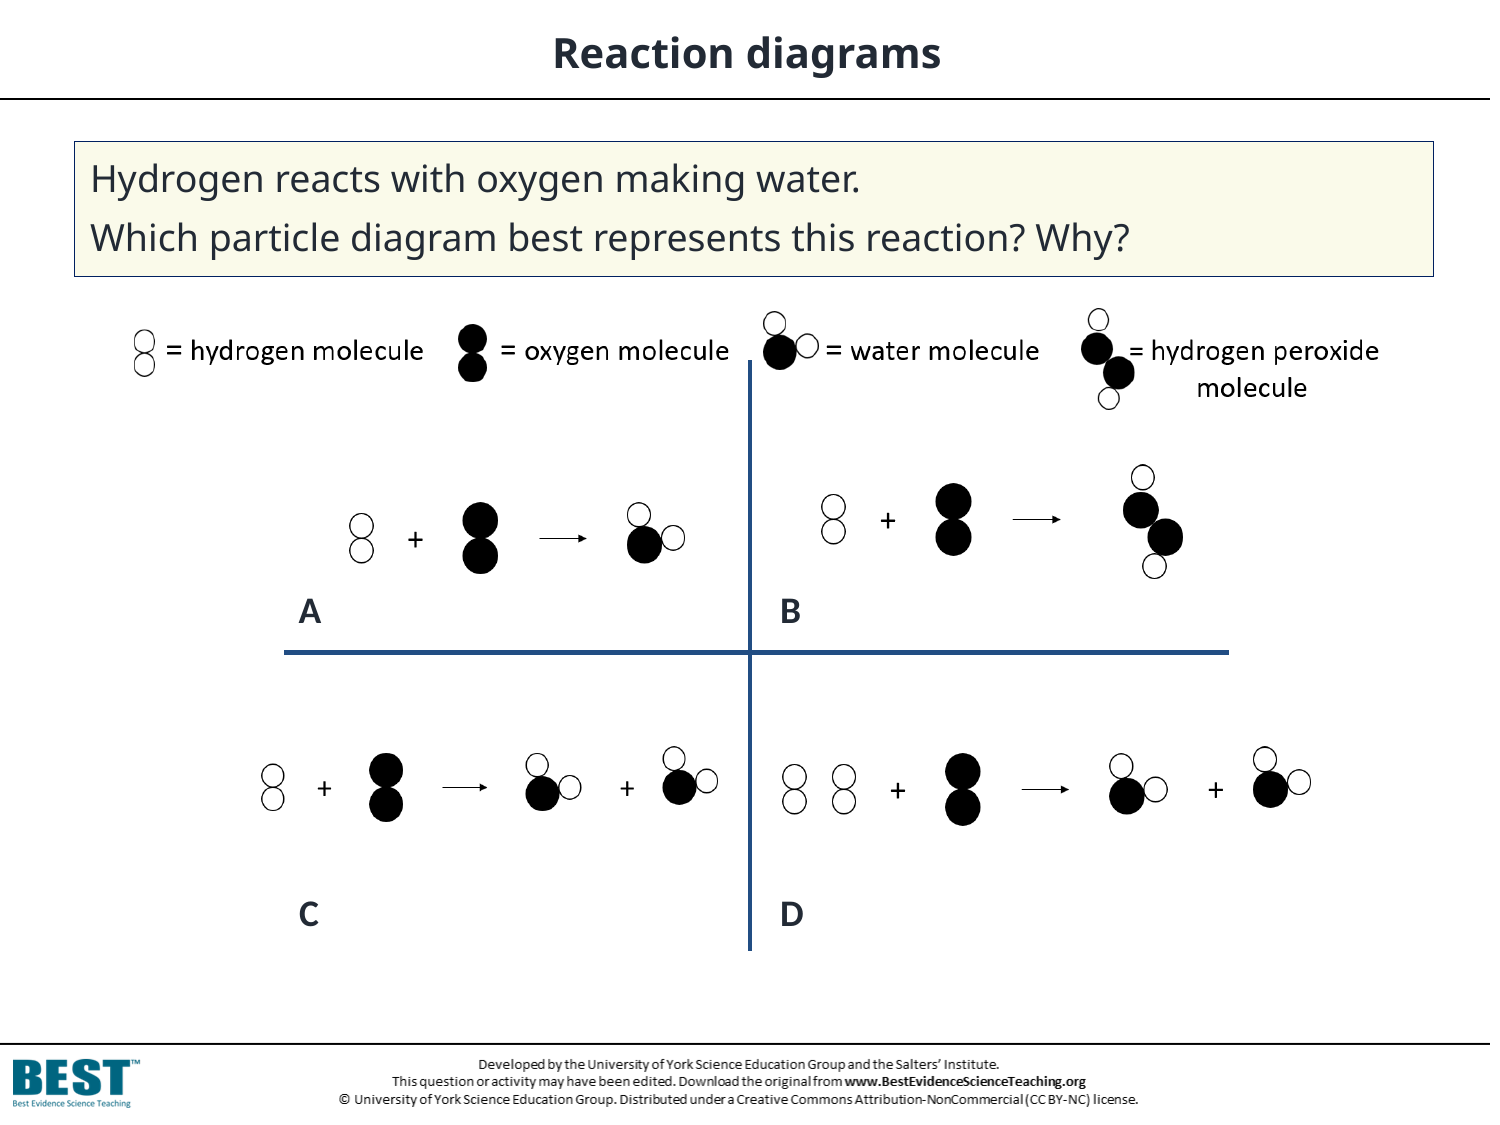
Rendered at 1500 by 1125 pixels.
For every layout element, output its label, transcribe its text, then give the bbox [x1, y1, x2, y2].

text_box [283, 424, 1229, 951]
picture [0, 98, 1491, 1118]
text_box Reaction diagrams [23, 4, 1471, 98]
